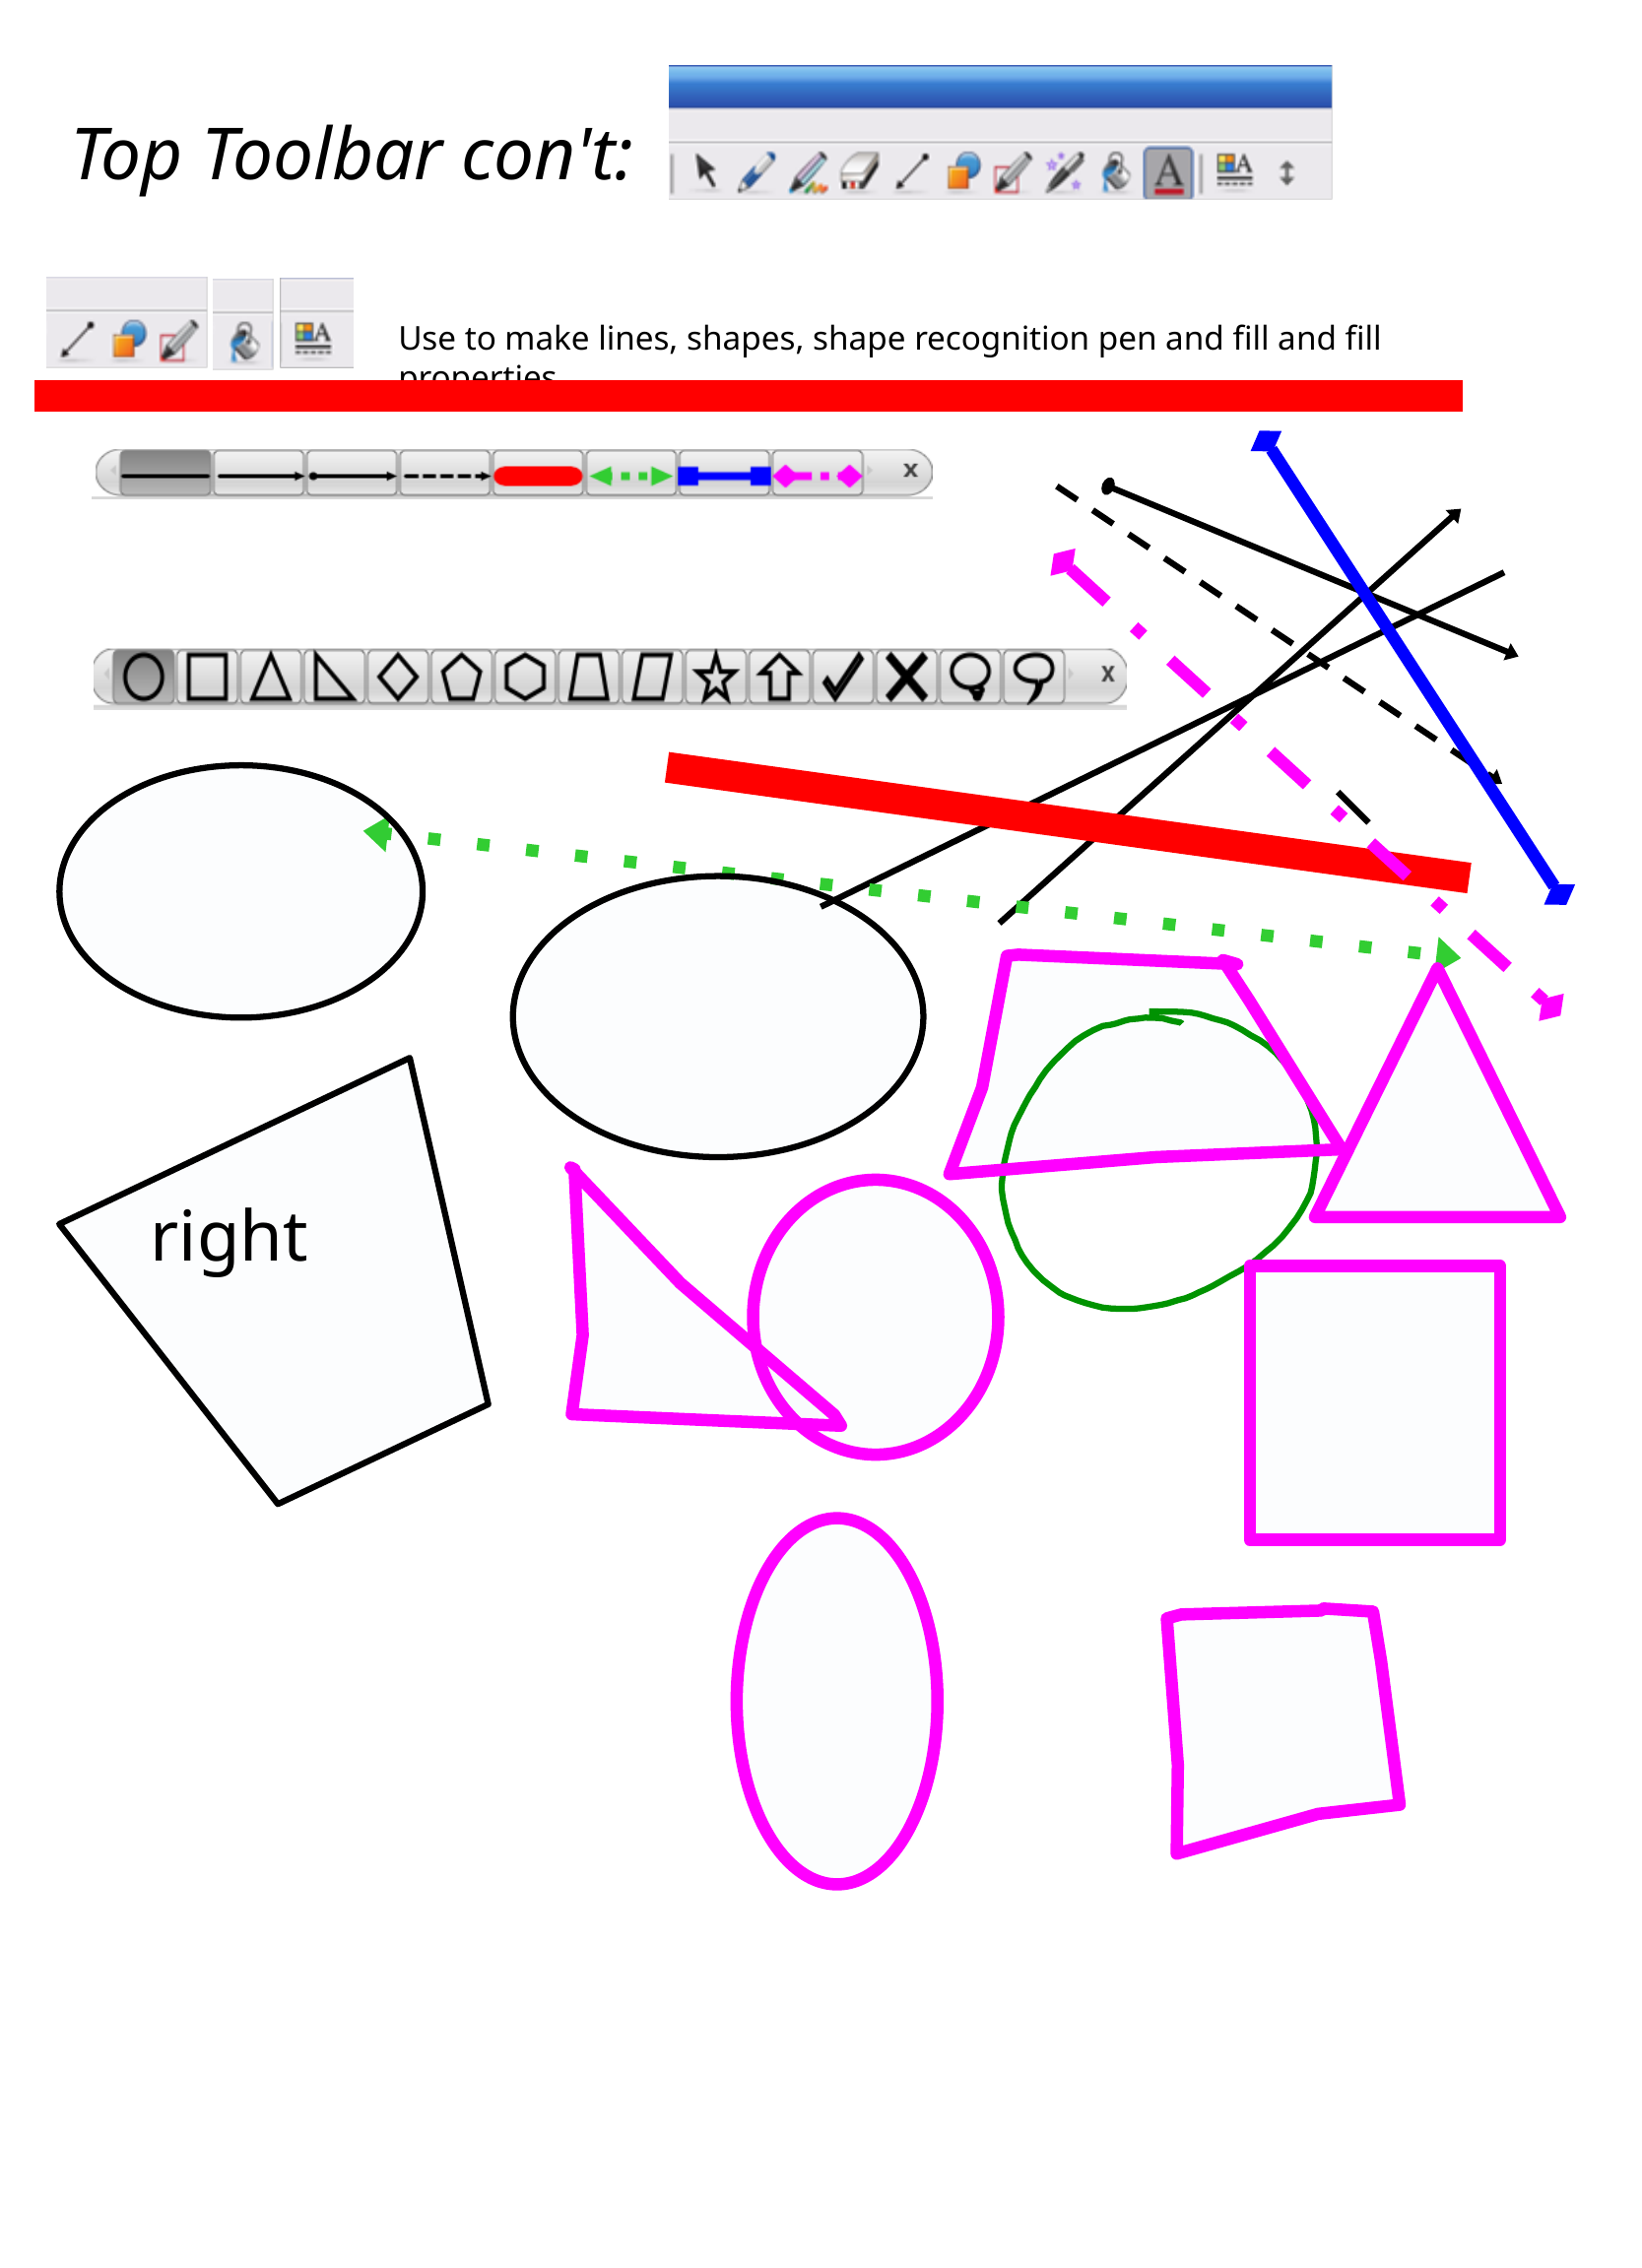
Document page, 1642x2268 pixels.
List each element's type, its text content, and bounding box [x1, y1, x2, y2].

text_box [46, 277, 1443, 395]
text_box [510, 966, 926, 1160]
text_box [568, 1165, 843, 1428]
text_box [1248, 1264, 1502, 1542]
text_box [1266, 440, 1560, 895]
text_box [1313, 1015, 1562, 1219]
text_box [362, 830, 1057, 959]
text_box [1062, 561, 1552, 1008]
text_box [734, 1516, 940, 1887]
picture [94, 633, 821, 710]
text_box [1164, 1606, 1403, 1856]
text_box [1056, 486, 1261, 763]
picture [668, 65, 1335, 202]
text_box Top Toolbar con't: [55, 100, 663, 202]
text_box [947, 966, 1345, 1177]
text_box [999, 508, 1051, 765]
text_box [57, 763, 402, 1020]
picture [92, 440, 933, 499]
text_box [821, 571, 994, 765]
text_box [114, 1124, 503, 1471]
text_box [1001, 1153, 1318, 1310]
text_box [751, 1177, 1001, 1458]
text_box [666, 766, 1057, 829]
